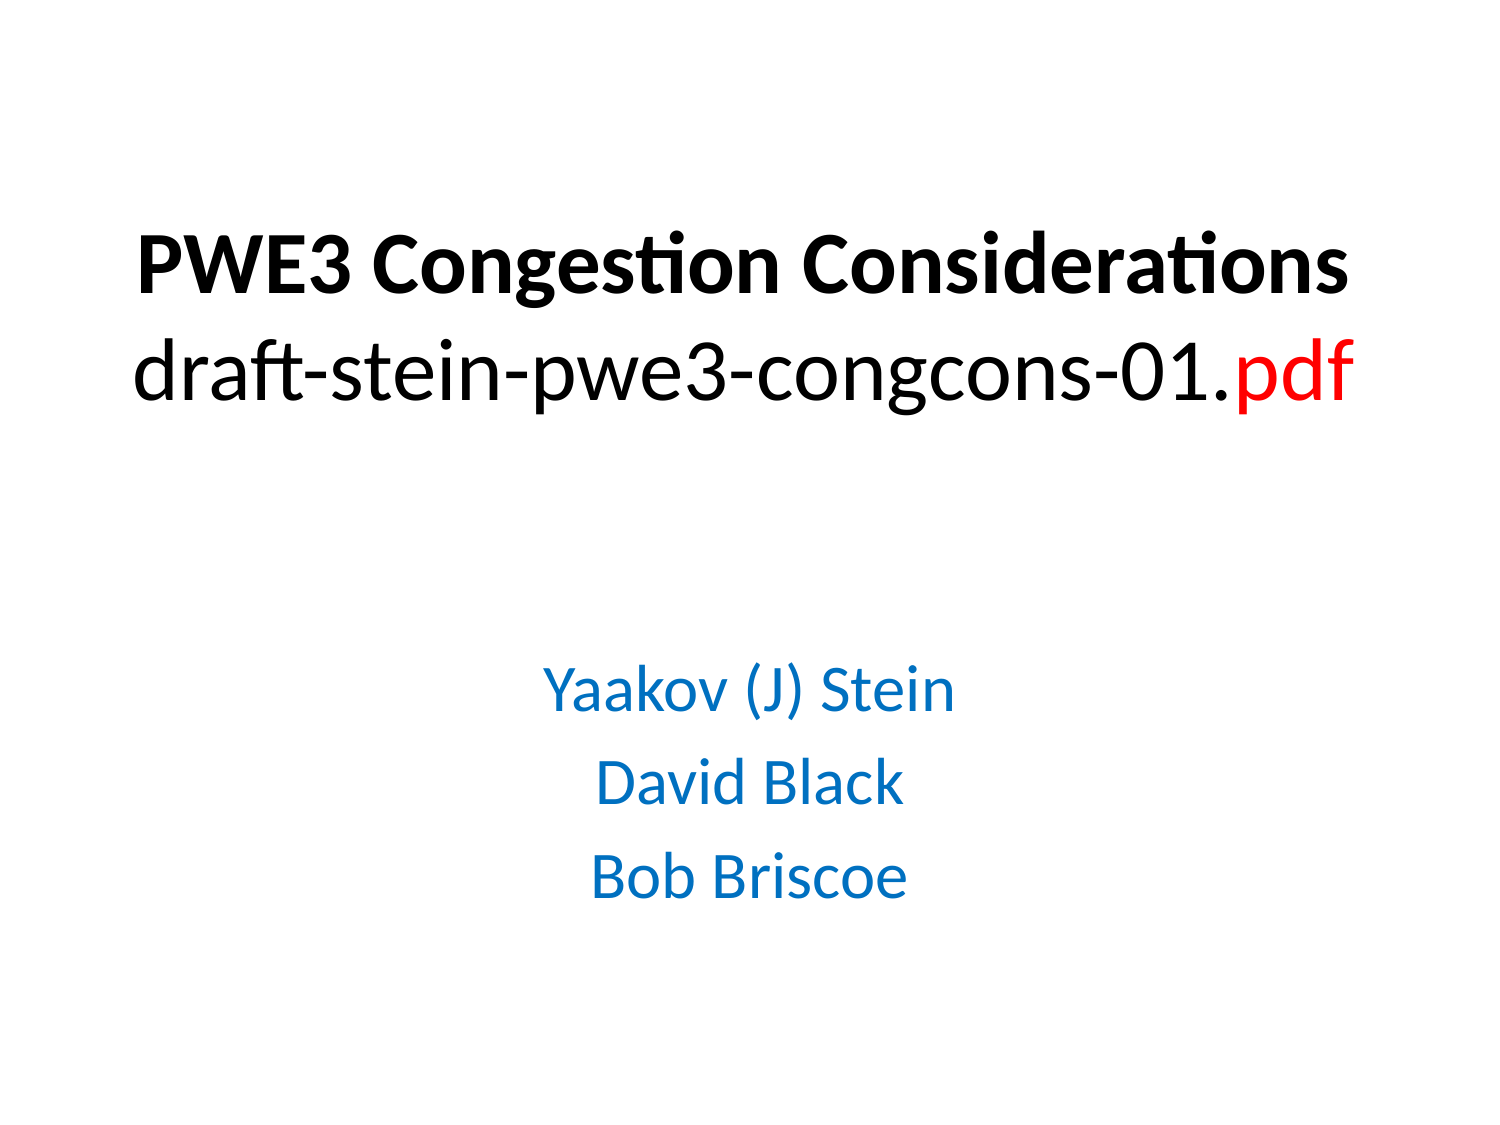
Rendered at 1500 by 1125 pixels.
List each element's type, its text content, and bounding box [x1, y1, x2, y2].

subtitle Yaakov (J) Stein David Black Bob Briscoe [225, 637, 1275, 925]
title PWE3 Congestion Considerations draft-stein-pwe3-congcons-01.pdf [106, 168, 1382, 454]
